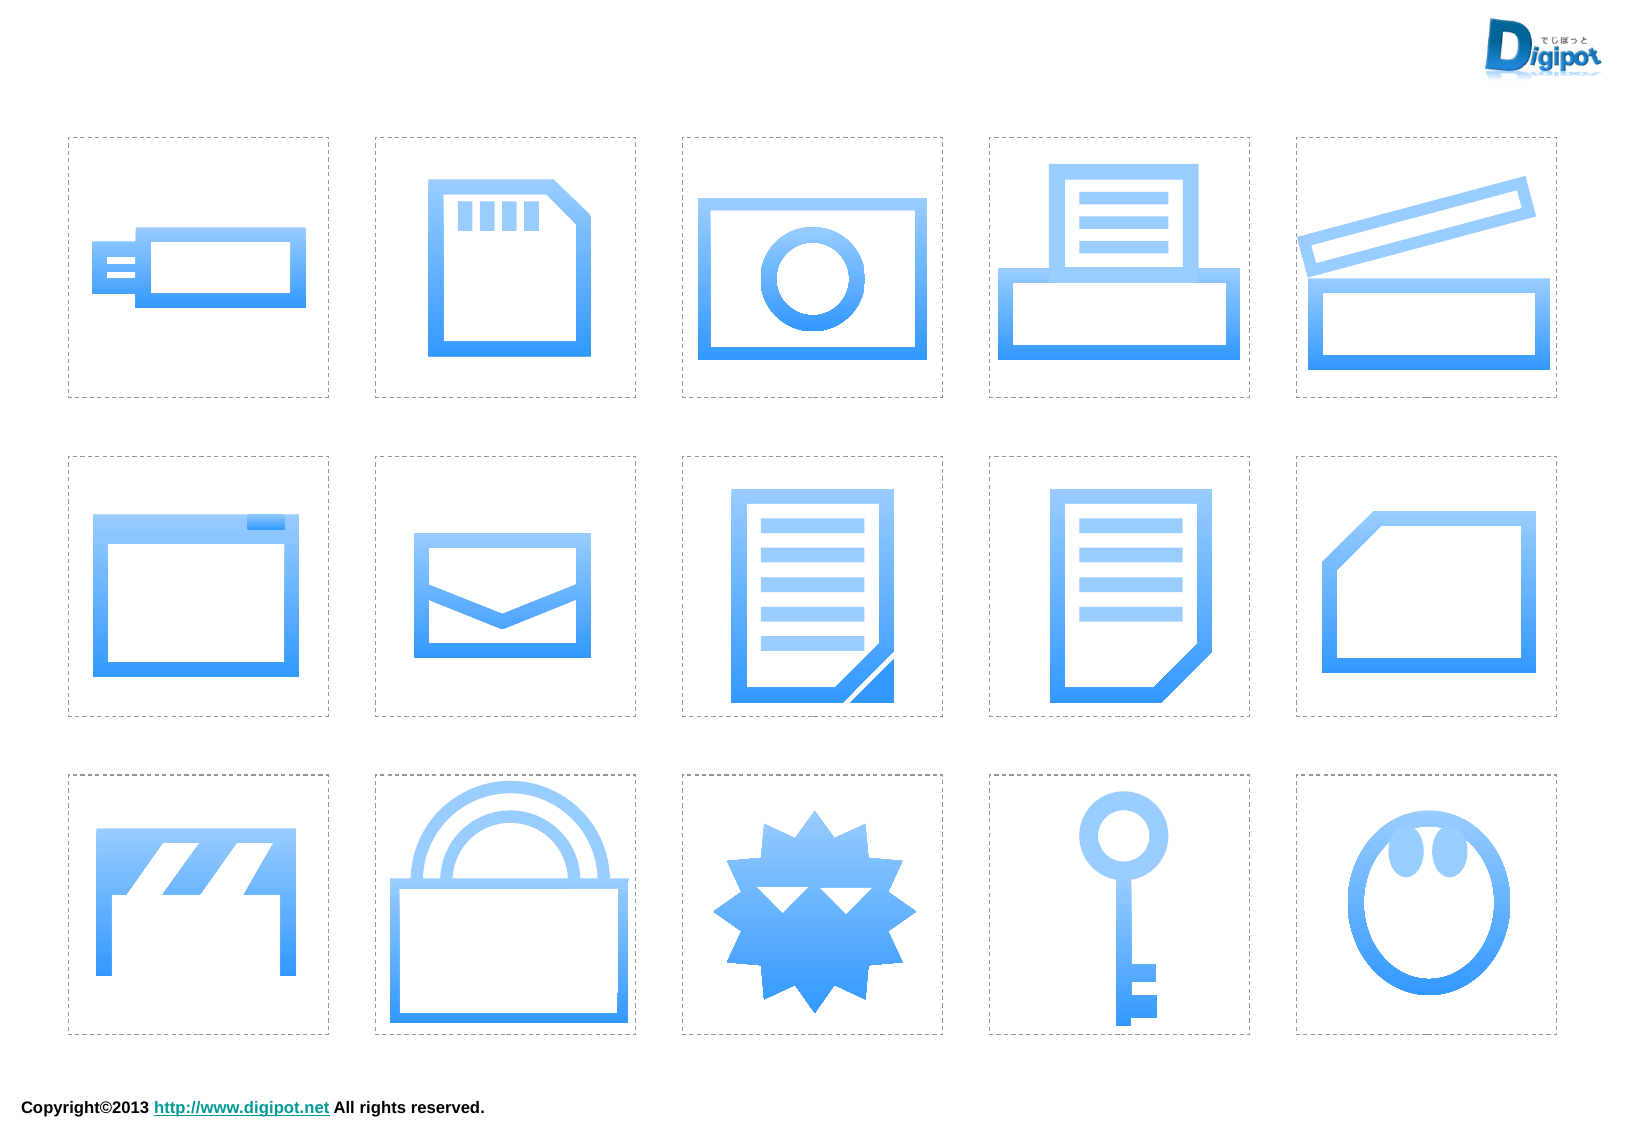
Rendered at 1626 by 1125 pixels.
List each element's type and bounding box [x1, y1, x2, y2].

text_box [697, 197, 928, 361]
text_box [413, 532, 591, 659]
picture [1485, 18, 1602, 82]
text_box [713, 810, 917, 1014]
text_box [96, 828, 296, 976]
text_box [428, 179, 592, 357]
text_box [998, 163, 1241, 360]
text_box [91, 227, 306, 309]
text_box [389, 780, 630, 1024]
text_box [1298, 205, 1551, 371]
text_box [1321, 510, 1537, 674]
text_box [1078, 791, 1169, 1027]
text_box [92, 514, 300, 678]
text_box [1347, 810, 1511, 996]
text_box [1049, 488, 1213, 704]
text_box [731, 488, 895, 704]
